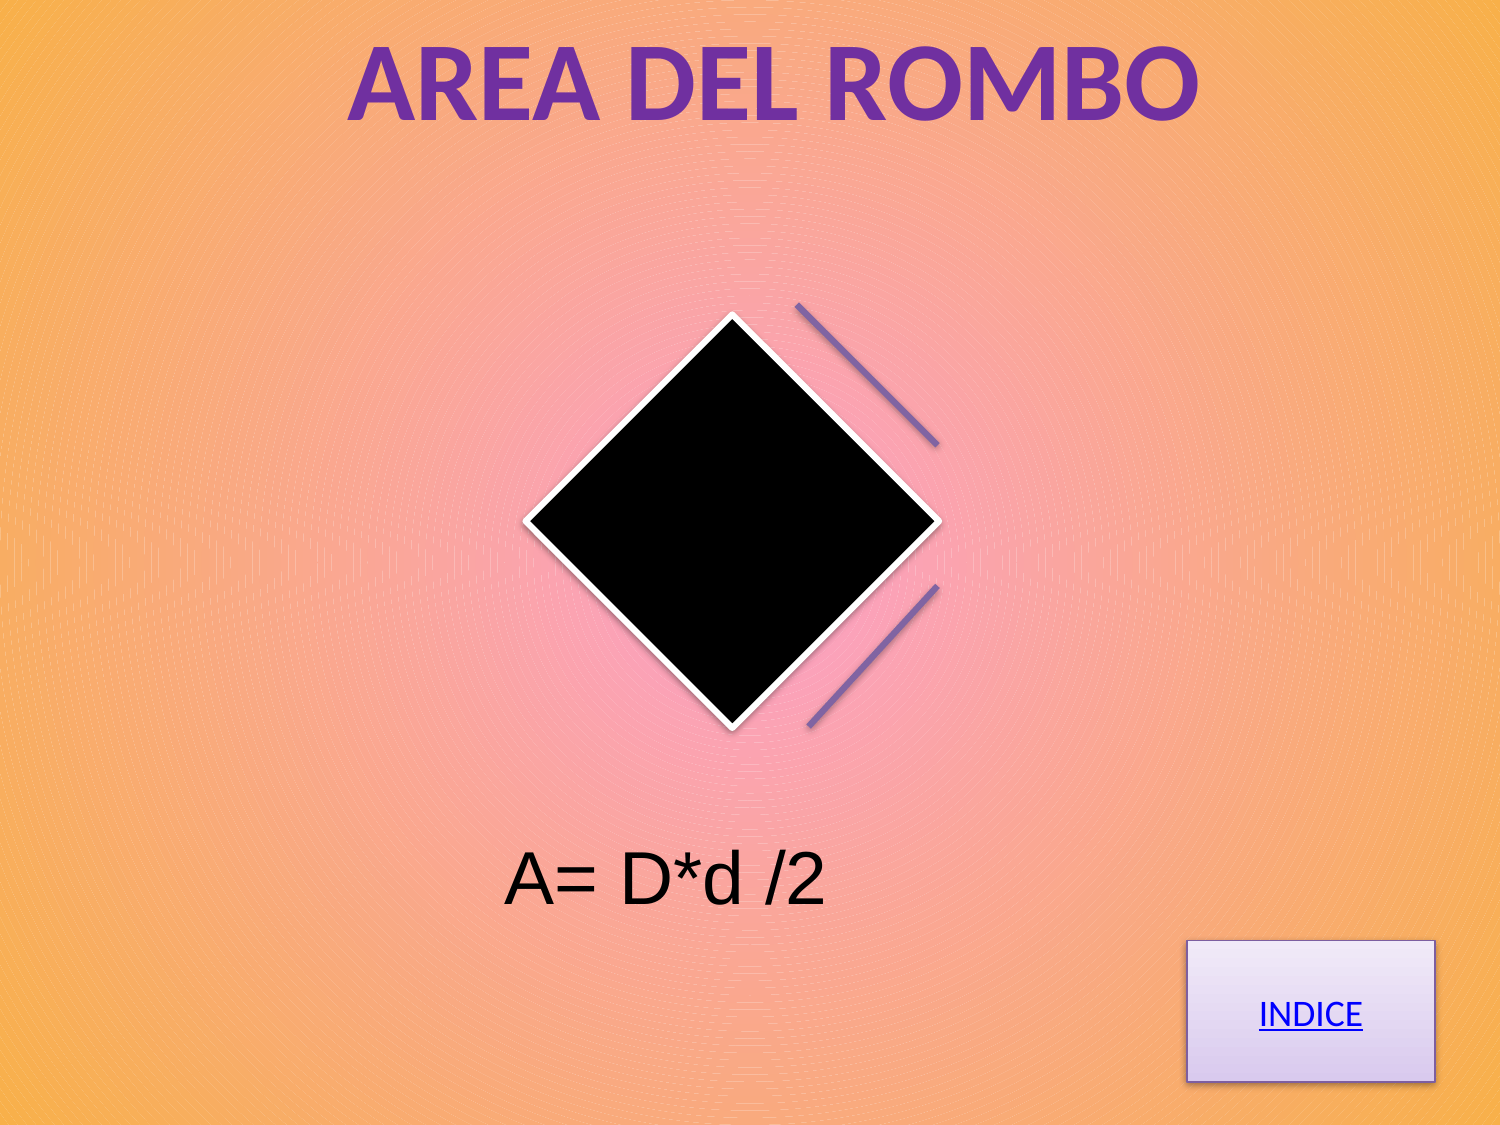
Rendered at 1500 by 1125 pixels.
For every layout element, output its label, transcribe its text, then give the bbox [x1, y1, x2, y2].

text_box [802, 591, 944, 721]
text_box [522, 311, 943, 732]
text_box INDICE [1186, 940, 1436, 1083]
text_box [796, 304, 938, 446]
text_box AREA DEL ROMBO [332, 0, 1216, 150]
text_box A= D*d /2 [490, 822, 939, 927]
